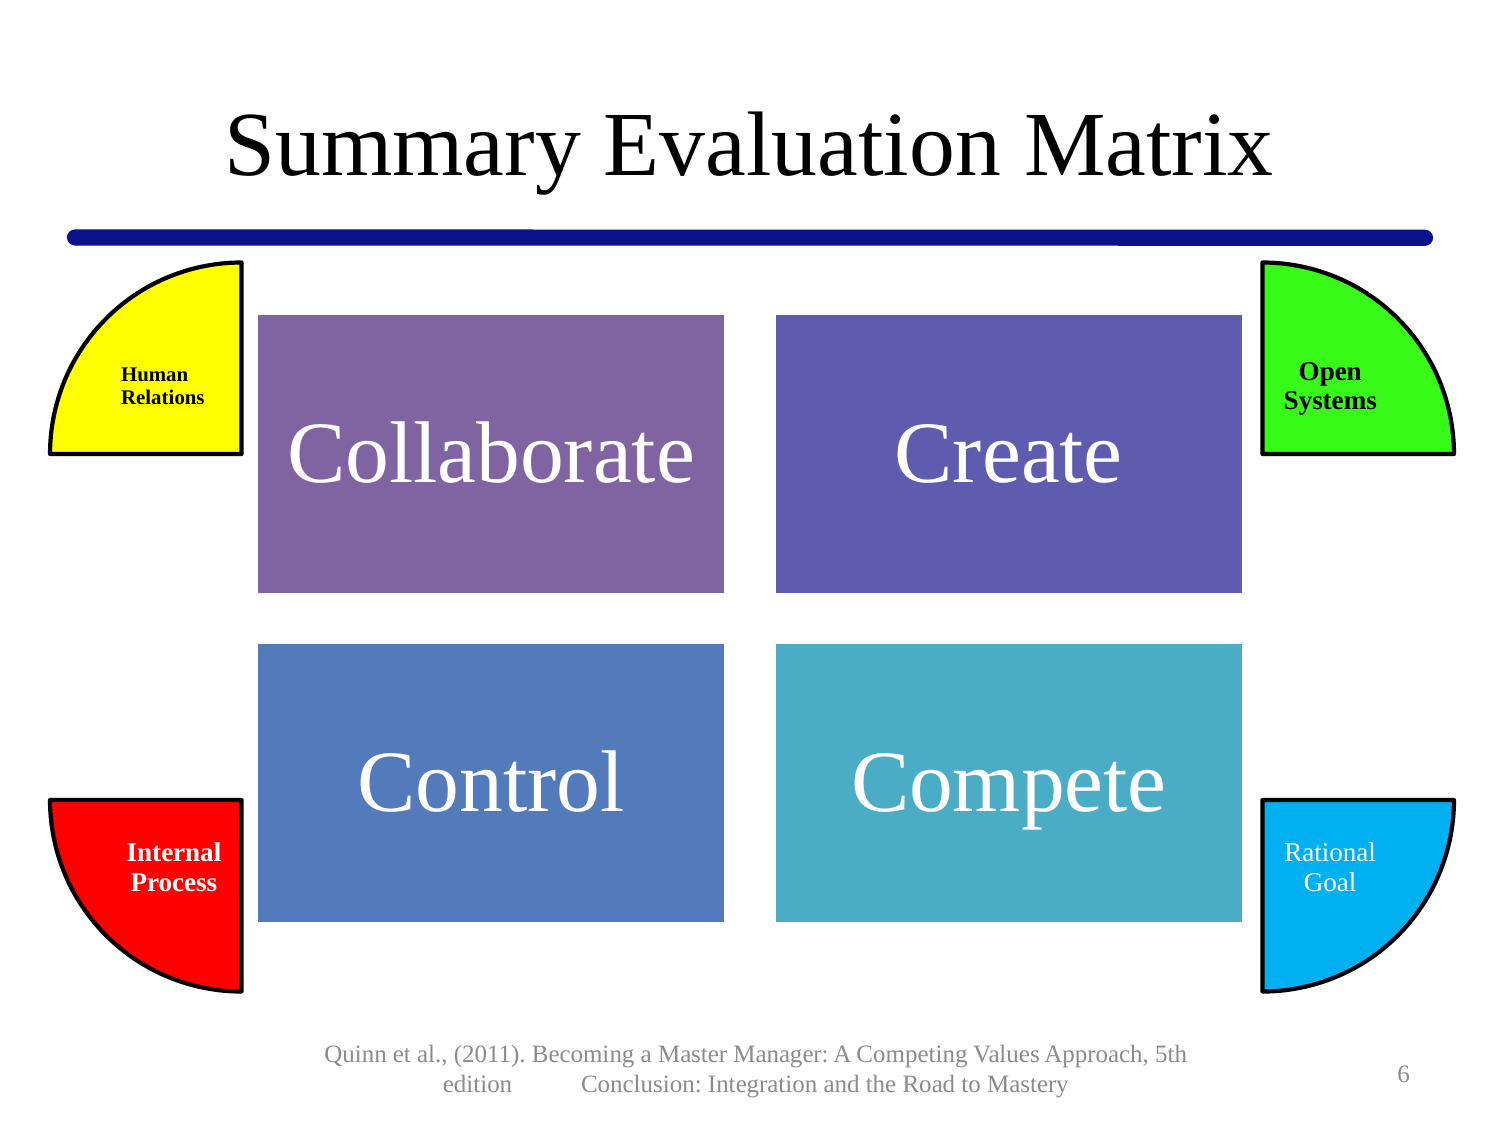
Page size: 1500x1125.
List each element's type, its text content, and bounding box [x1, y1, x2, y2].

slide_number 6 [1074, 1042, 1425, 1103]
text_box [1262, 262, 1455, 455]
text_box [49, 799, 242, 992]
footer Quinn et al., (2011). Becoming a Master Manager: A Competing Values Approach, 5th edition Conclusion: Integration and the Road to Mastery [287, 1037, 1225, 1098]
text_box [49, 262, 242, 455]
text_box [112, 312, 1388, 926]
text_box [1262, 799, 1455, 992]
title Summary Evaluation Matrix [75, 45, 1425, 233]
